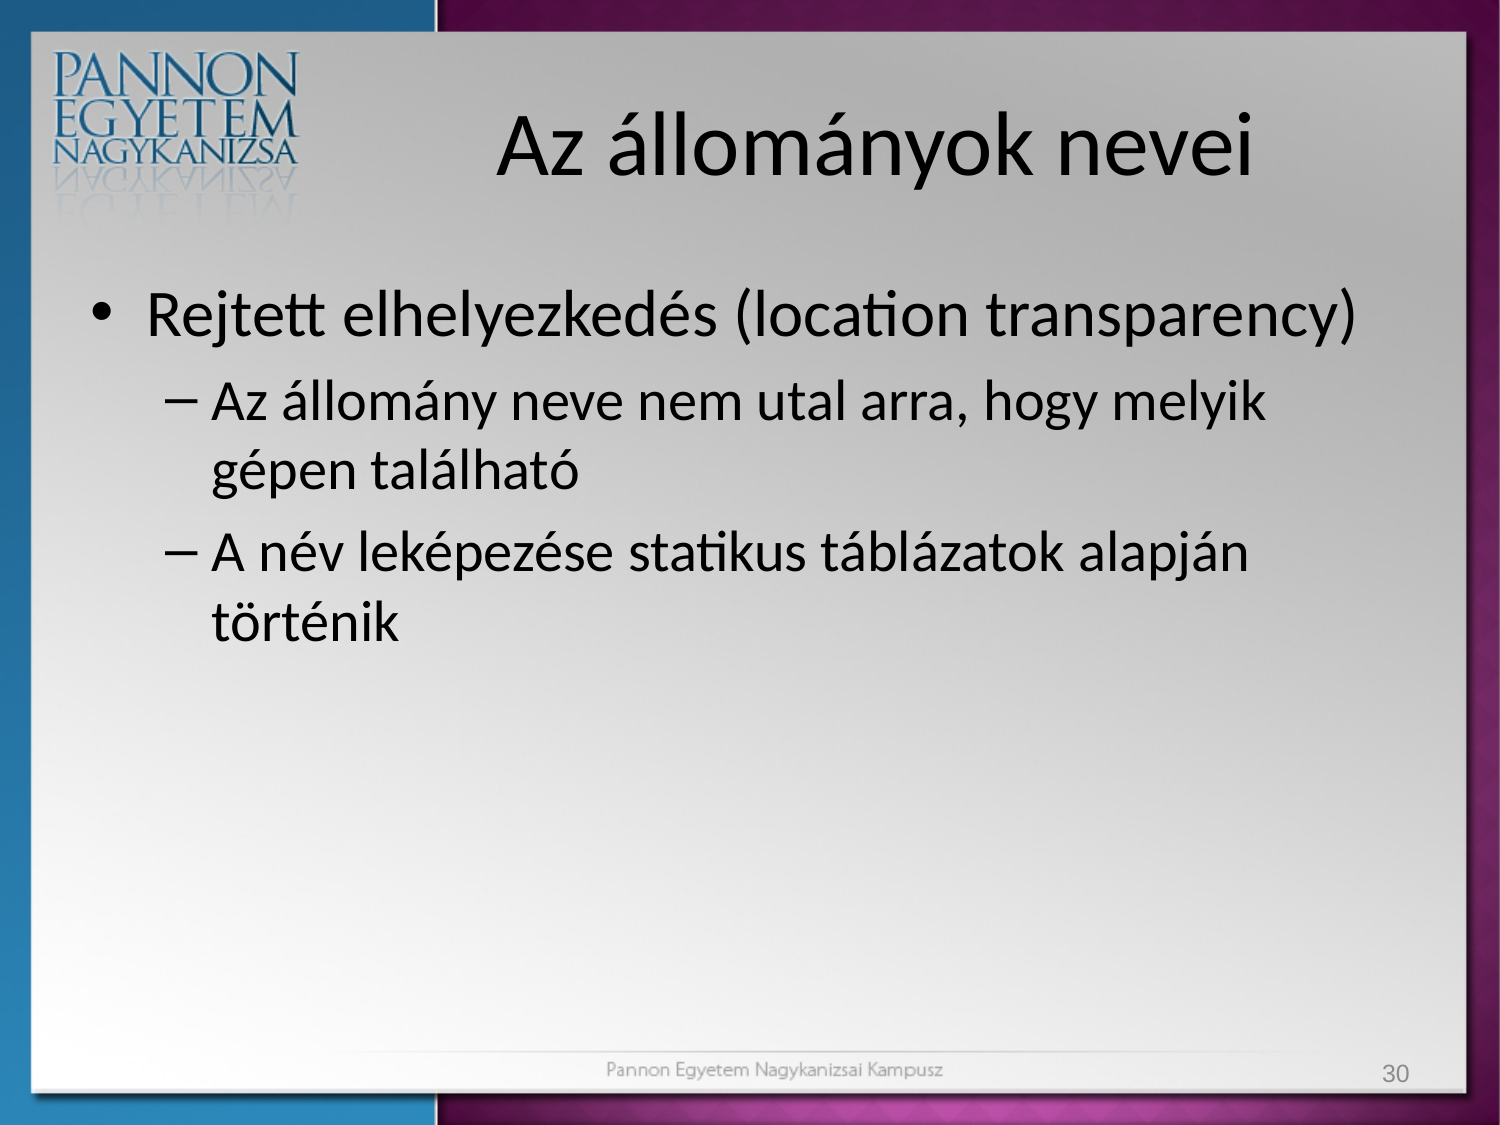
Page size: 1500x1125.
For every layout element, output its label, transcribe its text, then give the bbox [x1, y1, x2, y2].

slide_number 30 [1074, 1042, 1425, 1103]
list Rejtett elhelyezkedés (location transparency) Az állomány neve nem utal arra, hogy melyik gépen található A név leképezése statikus táblázatok alapján történik [75, 262, 1425, 1038]
title Az állományok nevei [328, 45, 1425, 233]
picture [0, 0, 1500, 1125]
